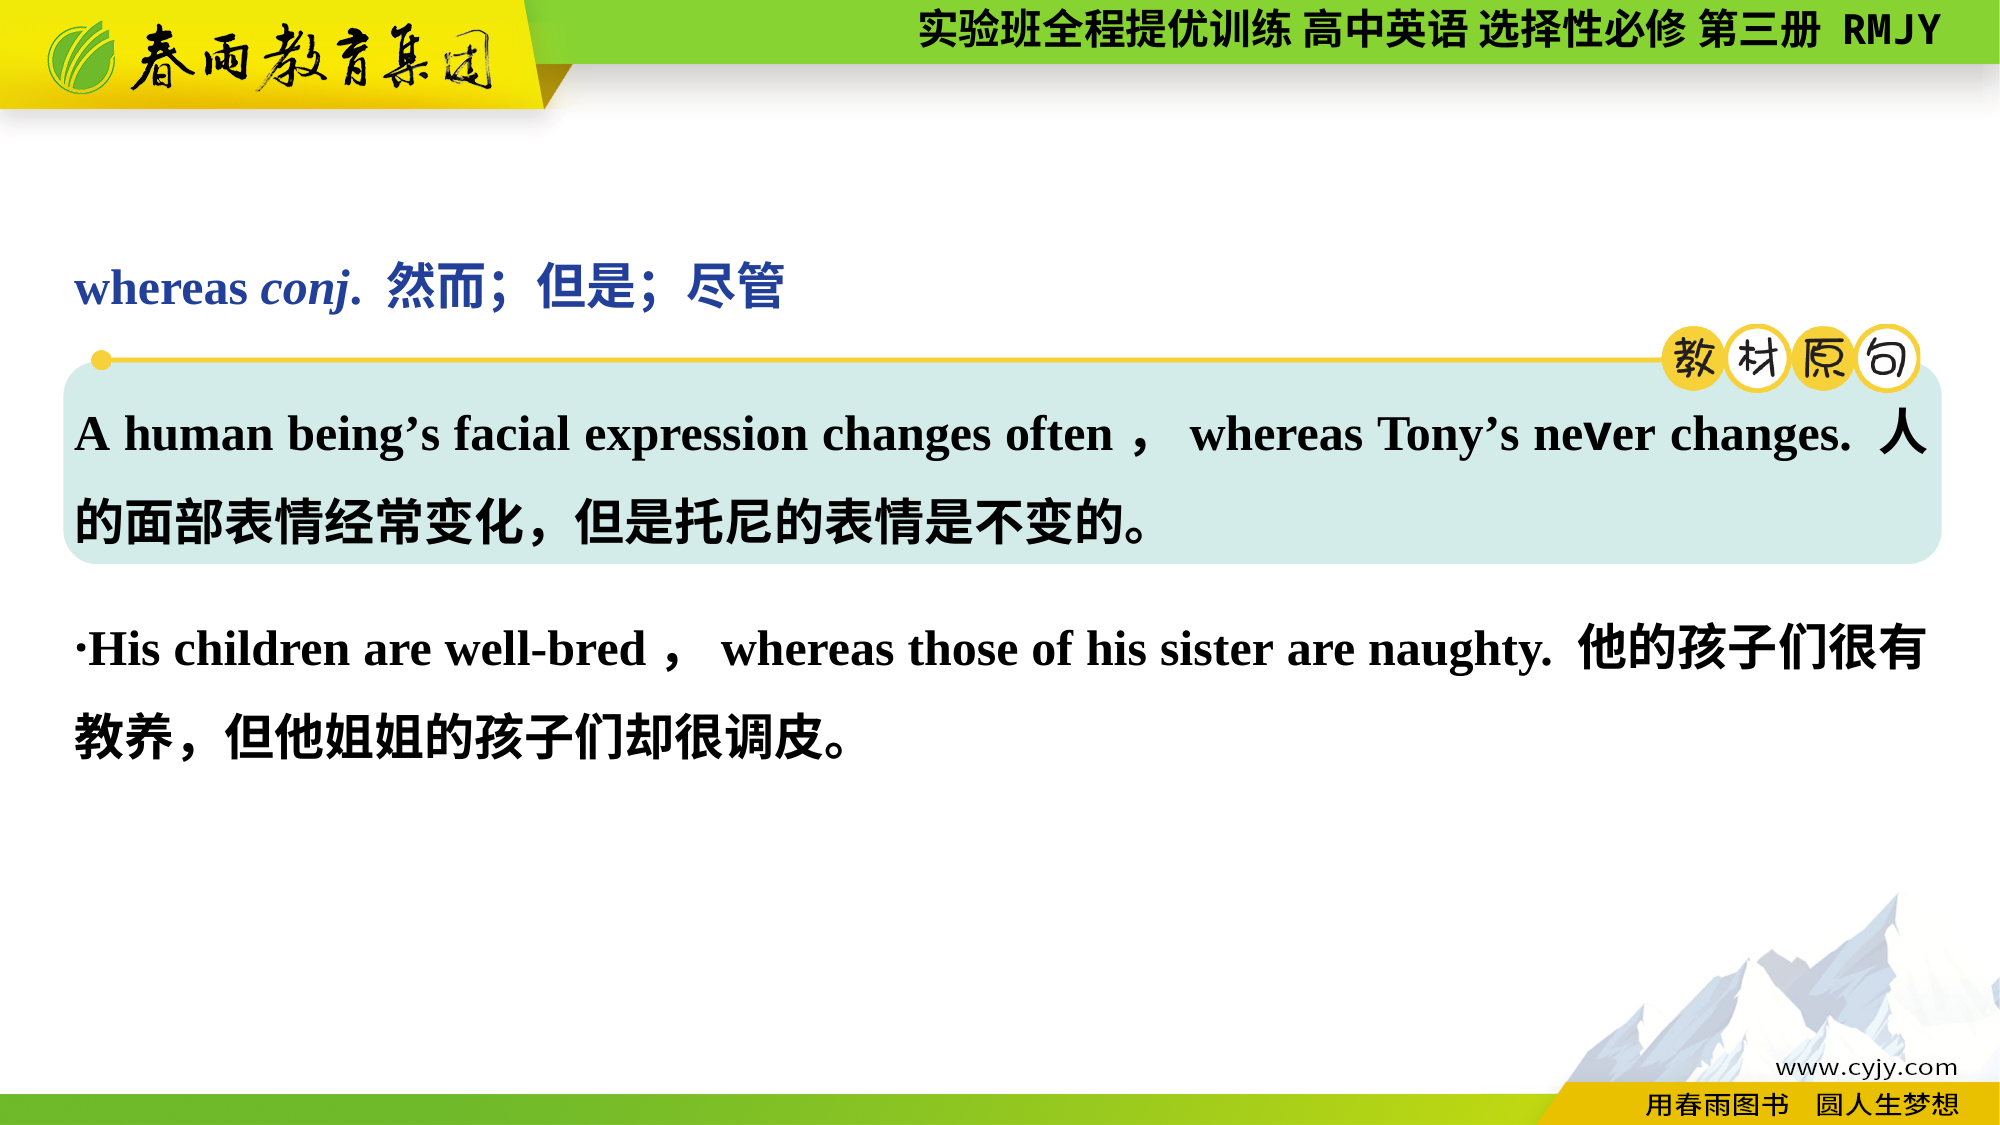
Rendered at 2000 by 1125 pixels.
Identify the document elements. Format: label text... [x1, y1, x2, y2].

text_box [90, 323, 1921, 423]
picture [0, 0, 2000, 1125]
text_box A human being’s facial expression changes often，whereas Tony’s never changes. 人的面部表情经常变化，但是托尼的表情是不变的。 [59, 363, 1944, 559]
text_box ·His children are well-bred，whereas those of his sister are naughty. 他的孩子们很有教养，但他姐姐的孩子们却很调皮。 [59, 577, 1944, 773]
text_box [79, 559, 1926, 565]
list whereas conj. 然而；但是；尽管 [59, 216, 1944, 312]
